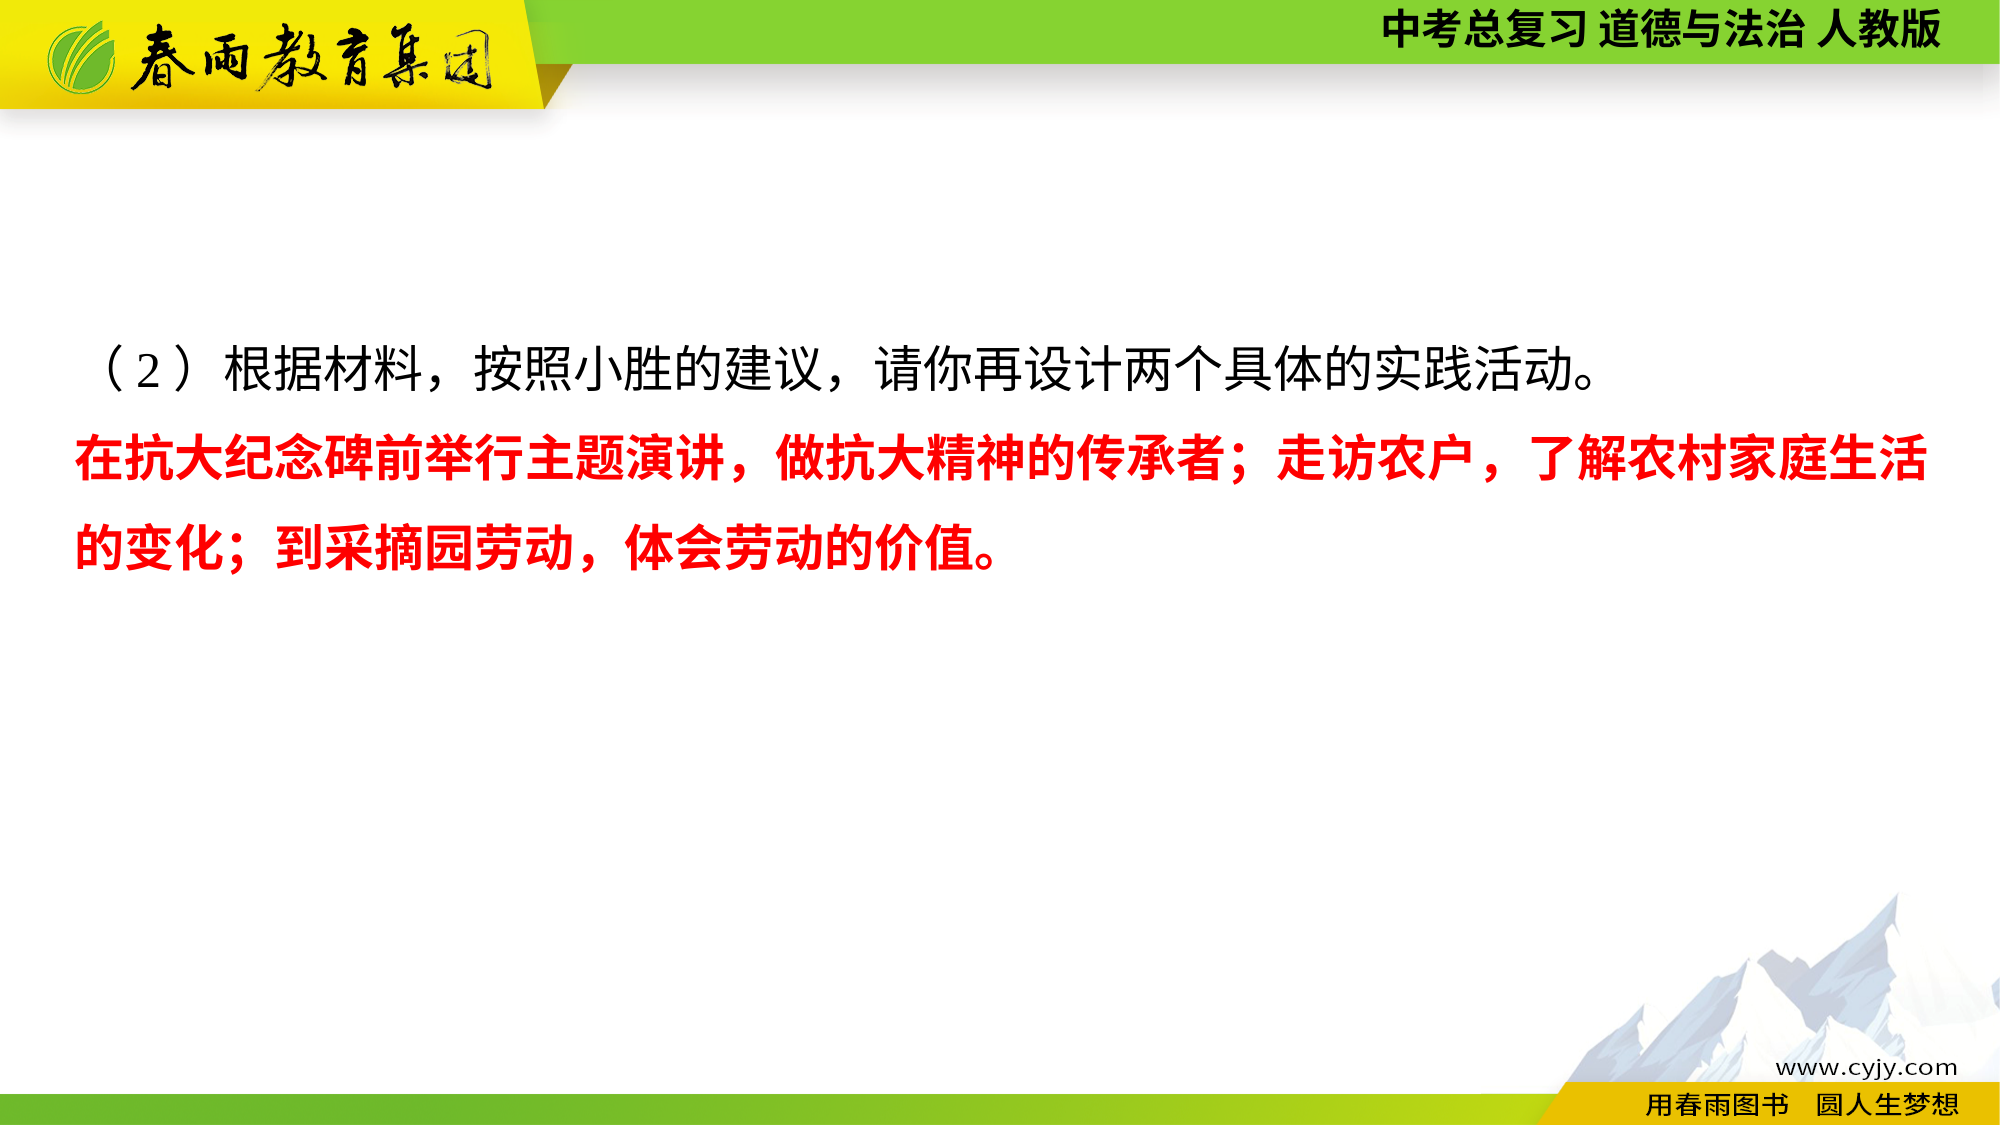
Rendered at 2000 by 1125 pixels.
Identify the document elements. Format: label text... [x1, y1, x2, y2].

list （2）根据材料，按照小胜的建议，请你再设计两个具体的实践活动。 [59, 299, 1944, 388]
text_box 在抗大纪念碑前举行主题演讲，做抗大精神的传承者；走访农户，了解农村家庭生活的变化；到采摘园劳动，体会劳动的价值。 [59, 388, 1944, 584]
picture [0, 0, 2000, 1125]
